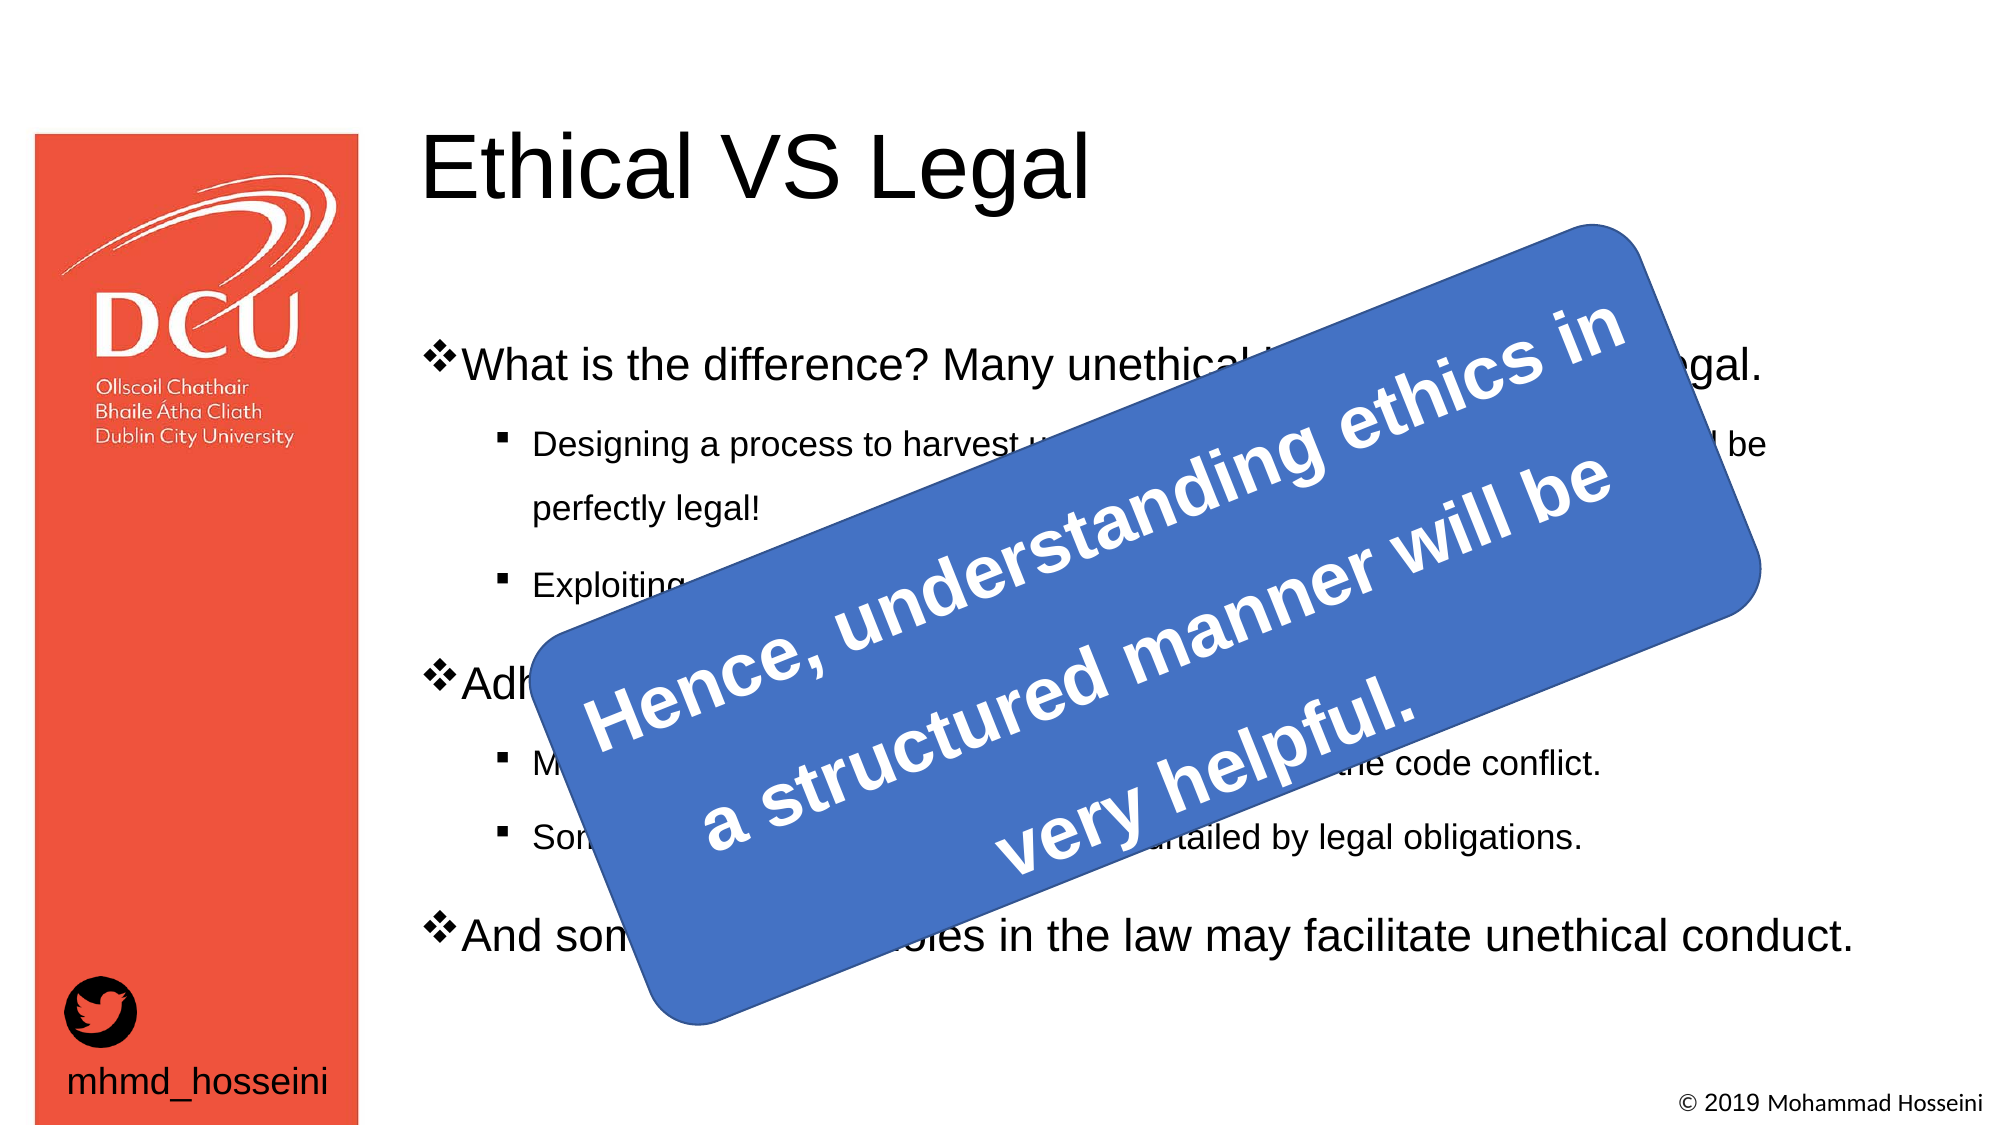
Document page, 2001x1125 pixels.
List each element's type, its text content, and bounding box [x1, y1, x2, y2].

list What is the difference? Many unethical issues are actually legal. Designing a process to harvest users data is probably unethical, but it could be perfectly legal! Exploiting programmers in developing countries. Adhering to codes of conduct? Most problematic cases happen when principles of the code conflict. Sometimes ethical obligations can be curtailed by legal obligations. And sometimes loopholes in the law may facilitate unethical conduct. [404, 299, 1886, 1086]
text_box © 2019 Mohammad Hosseini [1662, 1079, 1999, 1125]
picture [0, 0, 2001, 1125]
text_box mhmd_hosseini [51, 1049, 344, 1110]
text_box Hence, understanding ethics in a structured manner will be very helpful. [528, 223, 1762, 1026]
title Ethical VS Legal [404, 59, 1886, 278]
